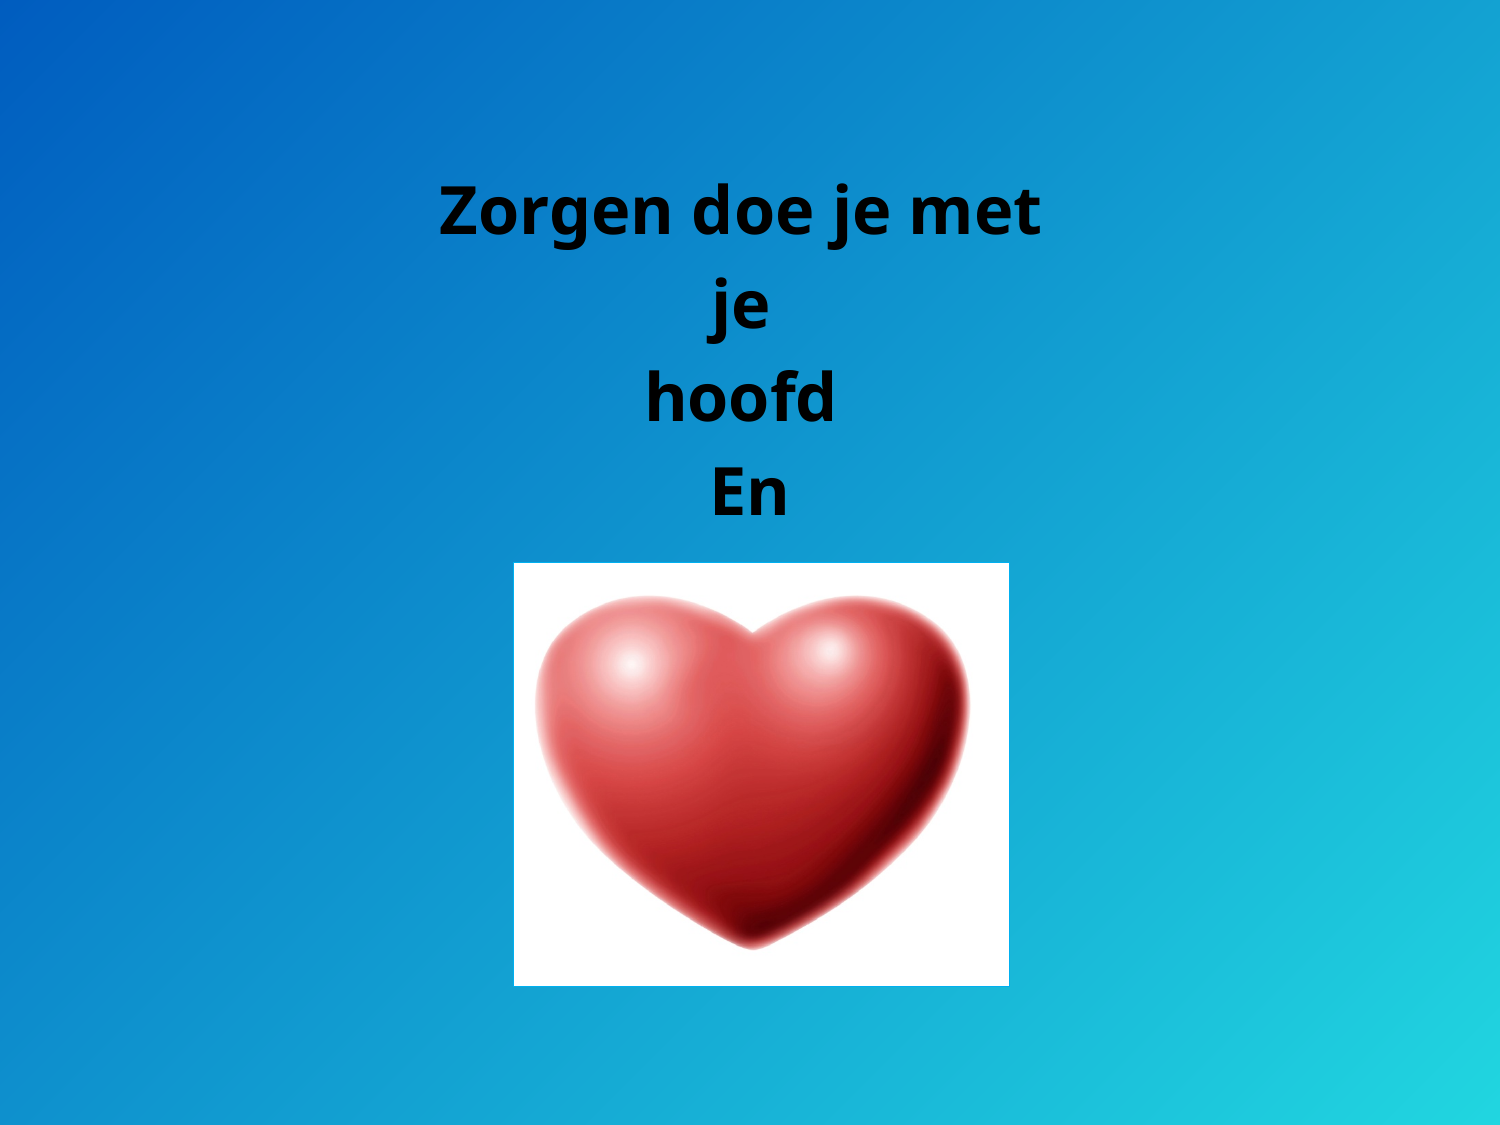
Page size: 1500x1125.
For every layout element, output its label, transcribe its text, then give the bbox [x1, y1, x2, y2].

list Zorgen doe je met je hoofd En [75, 160, 1425, 1005]
picture [515, 564, 1008, 985]
